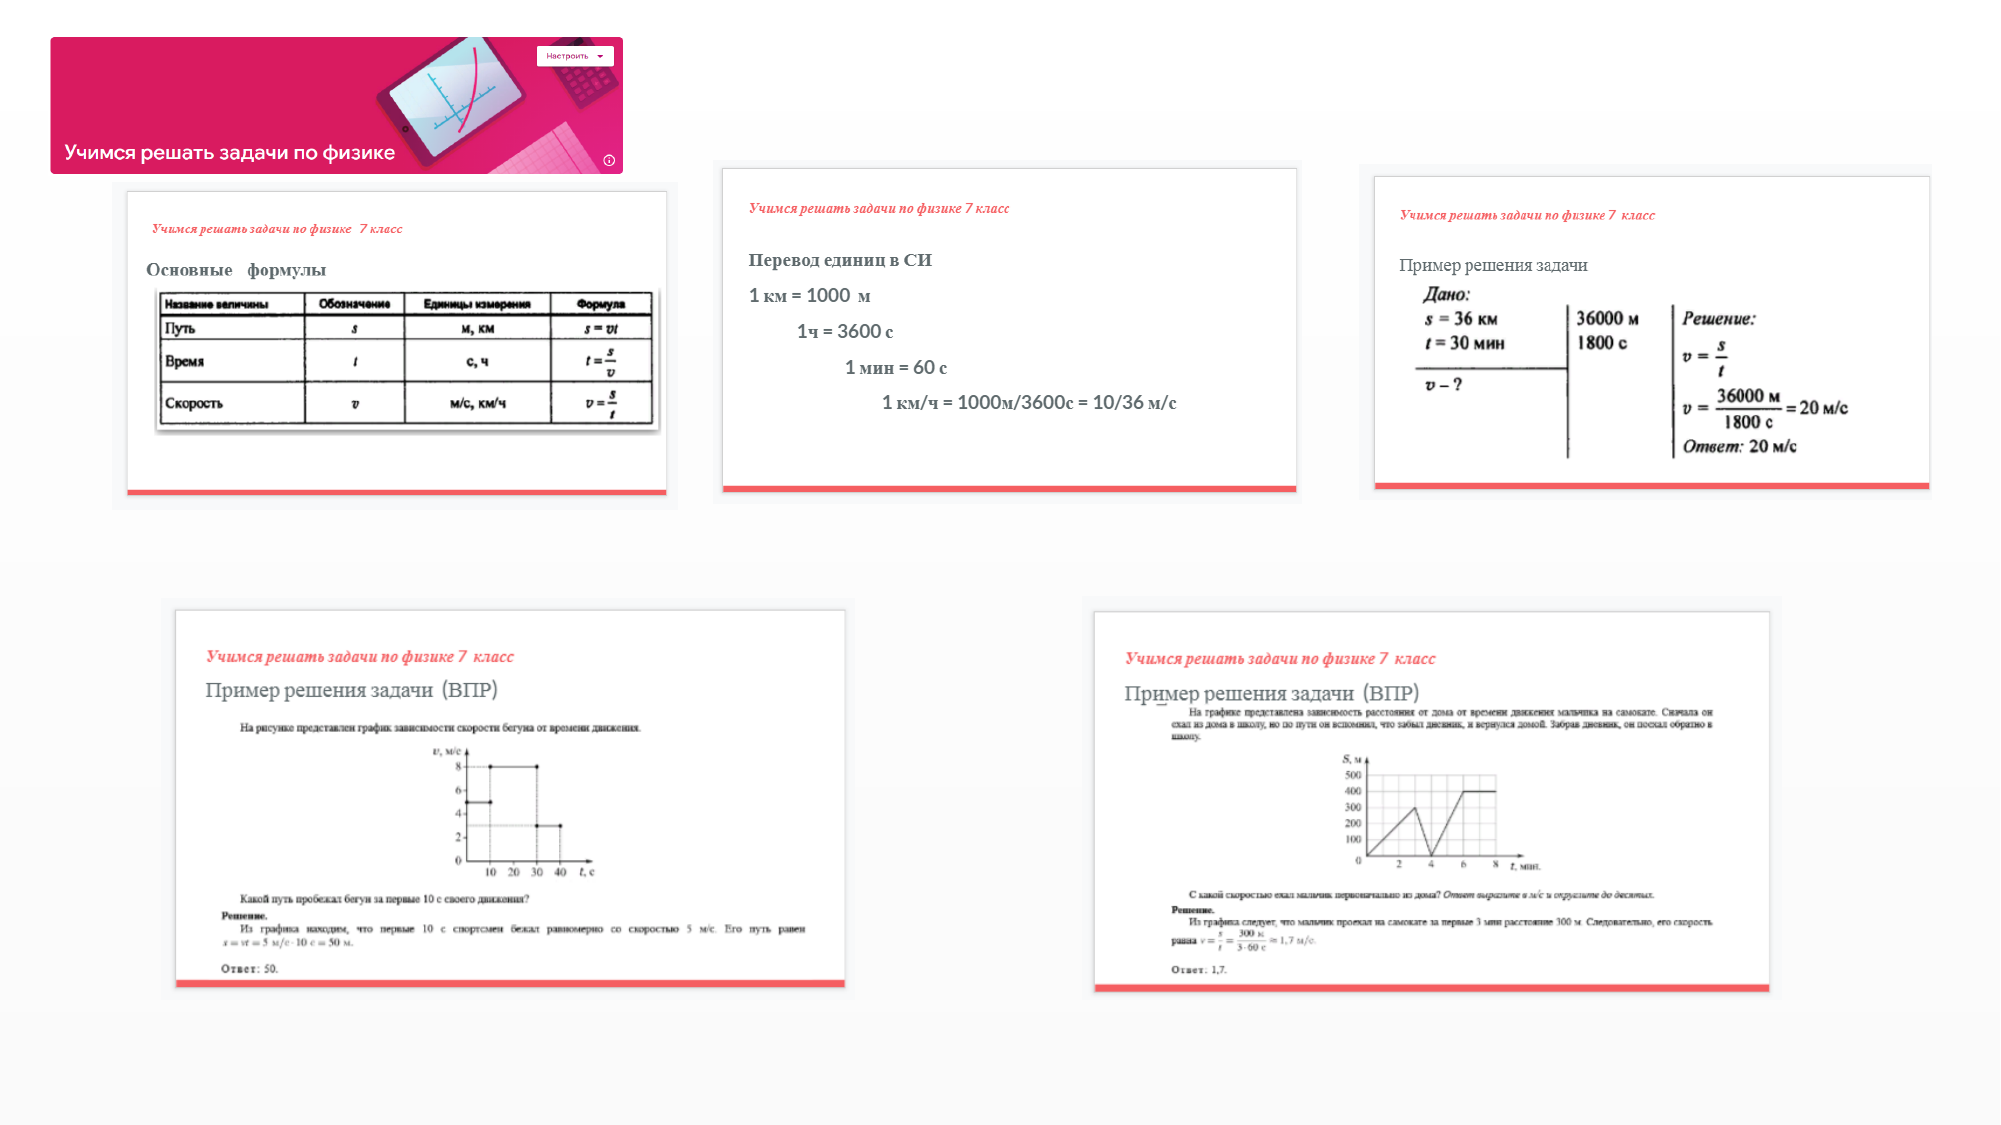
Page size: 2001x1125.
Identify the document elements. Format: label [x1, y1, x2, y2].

picture [48, 34, 625, 176]
picture [161, 598, 855, 1000]
picture [1081, 596, 1782, 1000]
picture [713, 160, 1302, 504]
list [112, 182, 678, 510]
picture [1359, 164, 1932, 500]
